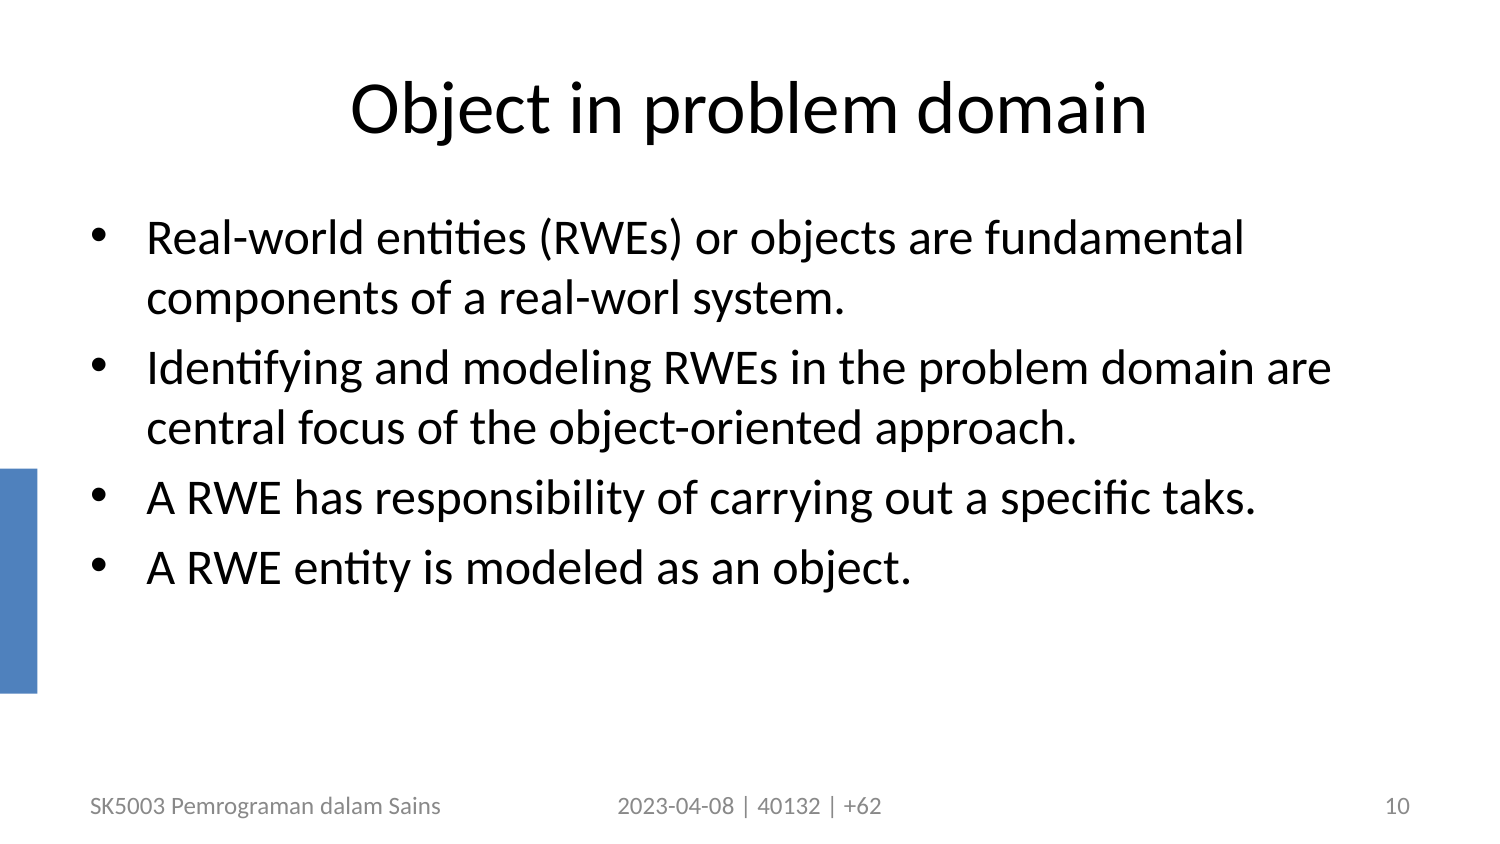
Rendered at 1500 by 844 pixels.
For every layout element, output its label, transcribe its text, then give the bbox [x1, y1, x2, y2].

slide_number 10 [1074, 782, 1425, 827]
footer 2023-04-08 | 40132 | +62 [512, 782, 988, 827]
list Real-world entities (RWEs) or objects are fundamental components of a real-worl system. Identifying and modeling RWEs in the problem domain are central focus of the object-oriented approach. A RWE has responsibility of carrying out a specific taks. A RWE entity is modeled as an object. [74, 196, 1426, 754]
slide_number SK5003 Pemrograman dalam Sains [75, 782, 463, 827]
title Object in problem domain [74, 33, 1426, 175]
